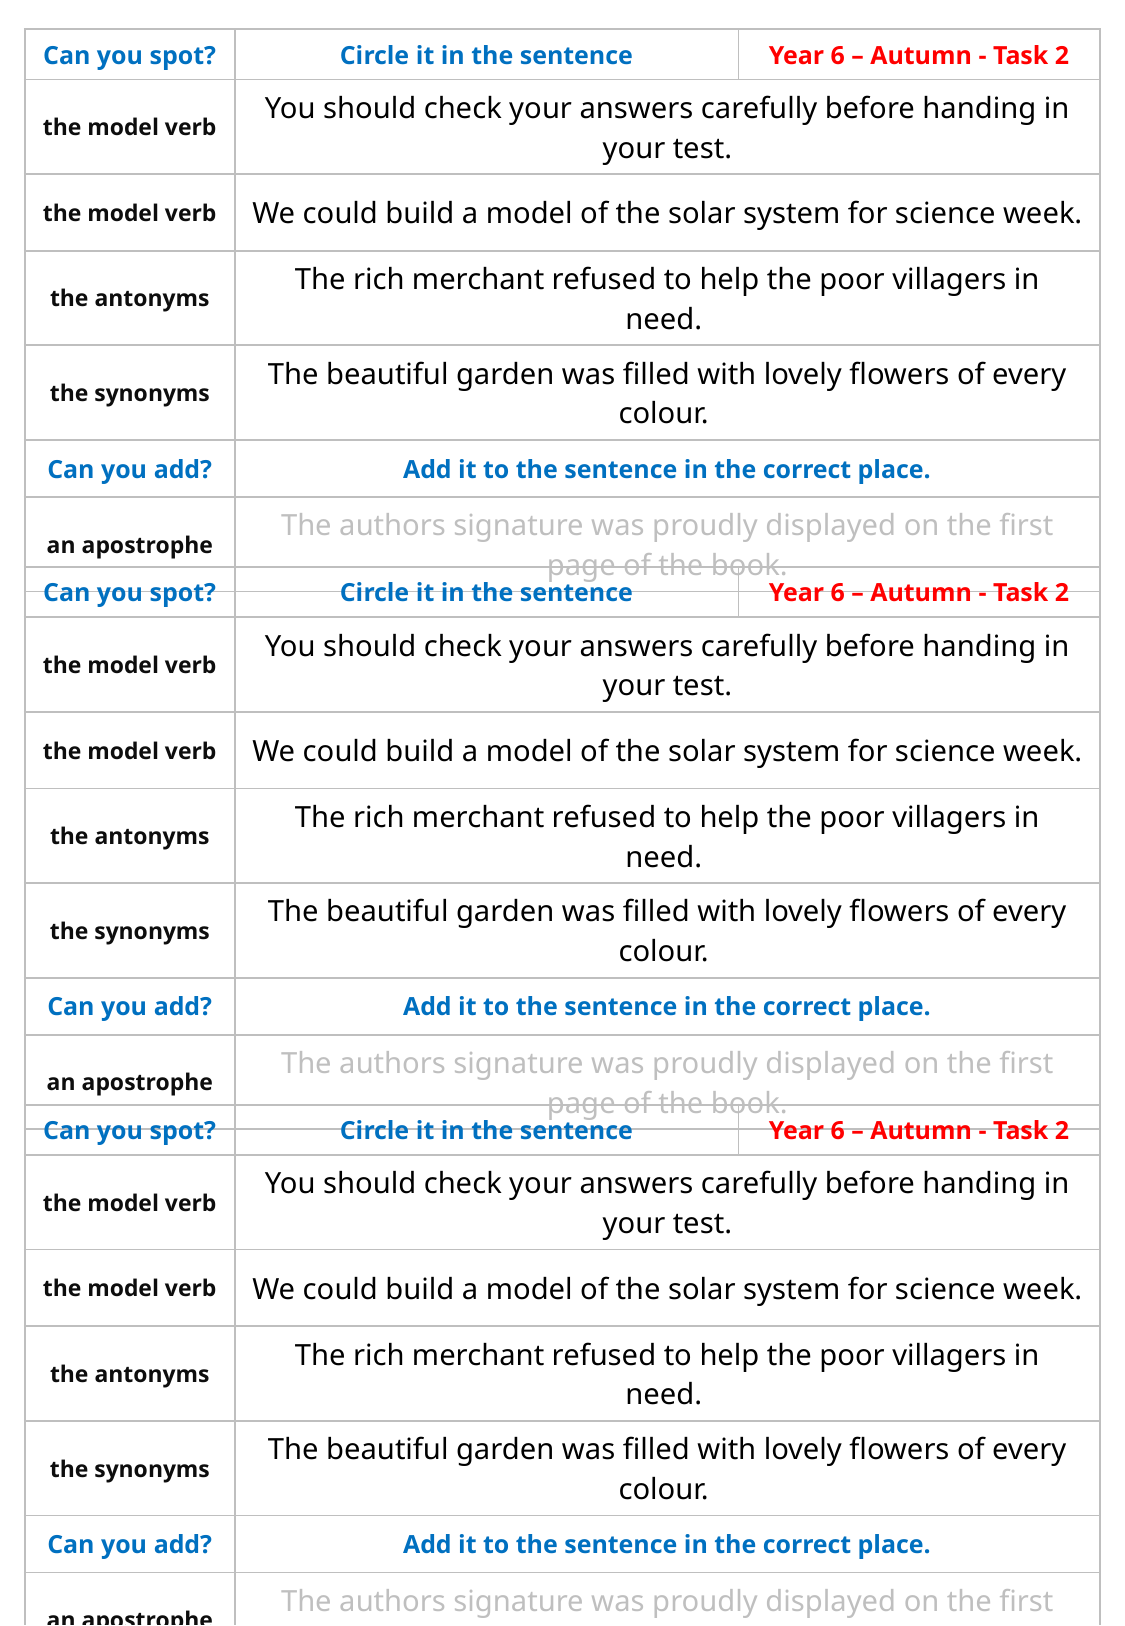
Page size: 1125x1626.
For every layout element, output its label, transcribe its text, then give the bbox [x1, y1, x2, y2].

table_cell the model verb [26, 1250, 234, 1325]
table_header Circle it in the sentence [236, 1106, 738, 1154]
table_header Circle it in the sentence [236, 568, 738, 616]
table_cell the synonyms [26, 1422, 234, 1515]
table_cell We could build a model of the solar system for science week. [236, 1250, 1099, 1325]
table_cell The authors signature was proudly displayed on the first page of the book. [236, 1573, 1099, 1625]
table_cell an apostrophe [26, 1036, 234, 1104]
table_cell the synonyms [26, 884, 234, 977]
table_cell the model verb [26, 618, 234, 711]
table_cell The rich merchant refused to help the poor villagers in need. [236, 1327, 1099, 1420]
table_cell The beautiful garden was filled with lovely flowers of every colour. [236, 1422, 1099, 1515]
table_cell Can you add? [26, 441, 234, 496]
table_cell the model verb [26, 1156, 234, 1249]
table_cell the antonyms [26, 1327, 234, 1420]
table_cell The authors signature was proudly displayed on the first page of the book. [236, 498, 1099, 566]
table_cell the synonyms [26, 346, 234, 439]
table_cell The rich merchant refused to help the poor villagers in need. [236, 789, 1099, 882]
table_cell You should check your answers carefully before handing in your test. [236, 618, 1099, 711]
table_cell You should check your answers carefully before handing in your test. [236, 80, 1099, 173]
table_cell an apostrophe [26, 498, 234, 566]
table_cell You should check your answers carefully before handing in your test. [236, 1156, 1099, 1249]
table_cell Can you add? [26, 1516, 234, 1572]
table_cell We could build a model of the solar system for science week. [236, 175, 1099, 250]
table_header Can you spot? [26, 30, 234, 79]
table_cell the model verb [26, 80, 234, 173]
table_cell the antonyms [26, 789, 234, 882]
table_header Year 6 – Autumn - Task 2 [739, 568, 1099, 616]
table_cell Add it to the sentence in the correct place. [236, 1516, 1099, 1572]
table_cell We could build a model of the solar system for science week. [236, 713, 1099, 788]
table_cell Add it to the sentence in the correct place. [236, 441, 1099, 496]
table_header Can you spot? [26, 568, 234, 616]
table_cell an apostrophe [26, 1573, 234, 1625]
table_cell Add it to the sentence in the correct place. [236, 979, 1099, 1034]
table_cell The rich merchant refused to help the poor villagers in need. [236, 252, 1099, 344]
table_cell the model verb [26, 713, 234, 788]
table_cell the model verb [26, 175, 234, 250]
table_cell Can you add? [26, 979, 234, 1034]
table_header Year 6 – Autumn - Task 2 [739, 1106, 1099, 1154]
table_cell The beautiful garden was filled with lovely flowers of every colour. [236, 884, 1099, 977]
table_header Circle it in the sentence [236, 30, 738, 79]
table_cell The beautiful garden was filled with lovely flowers of every colour. [236, 346, 1099, 439]
table_header Year 6 – Autumn - Task 2 [739, 30, 1099, 79]
table_cell the antonyms [26, 252, 234, 344]
table_header Can you spot? [26, 1106, 234, 1154]
table_cell The authors signature was proudly displayed on the first page of the book. [236, 1036, 1099, 1104]
